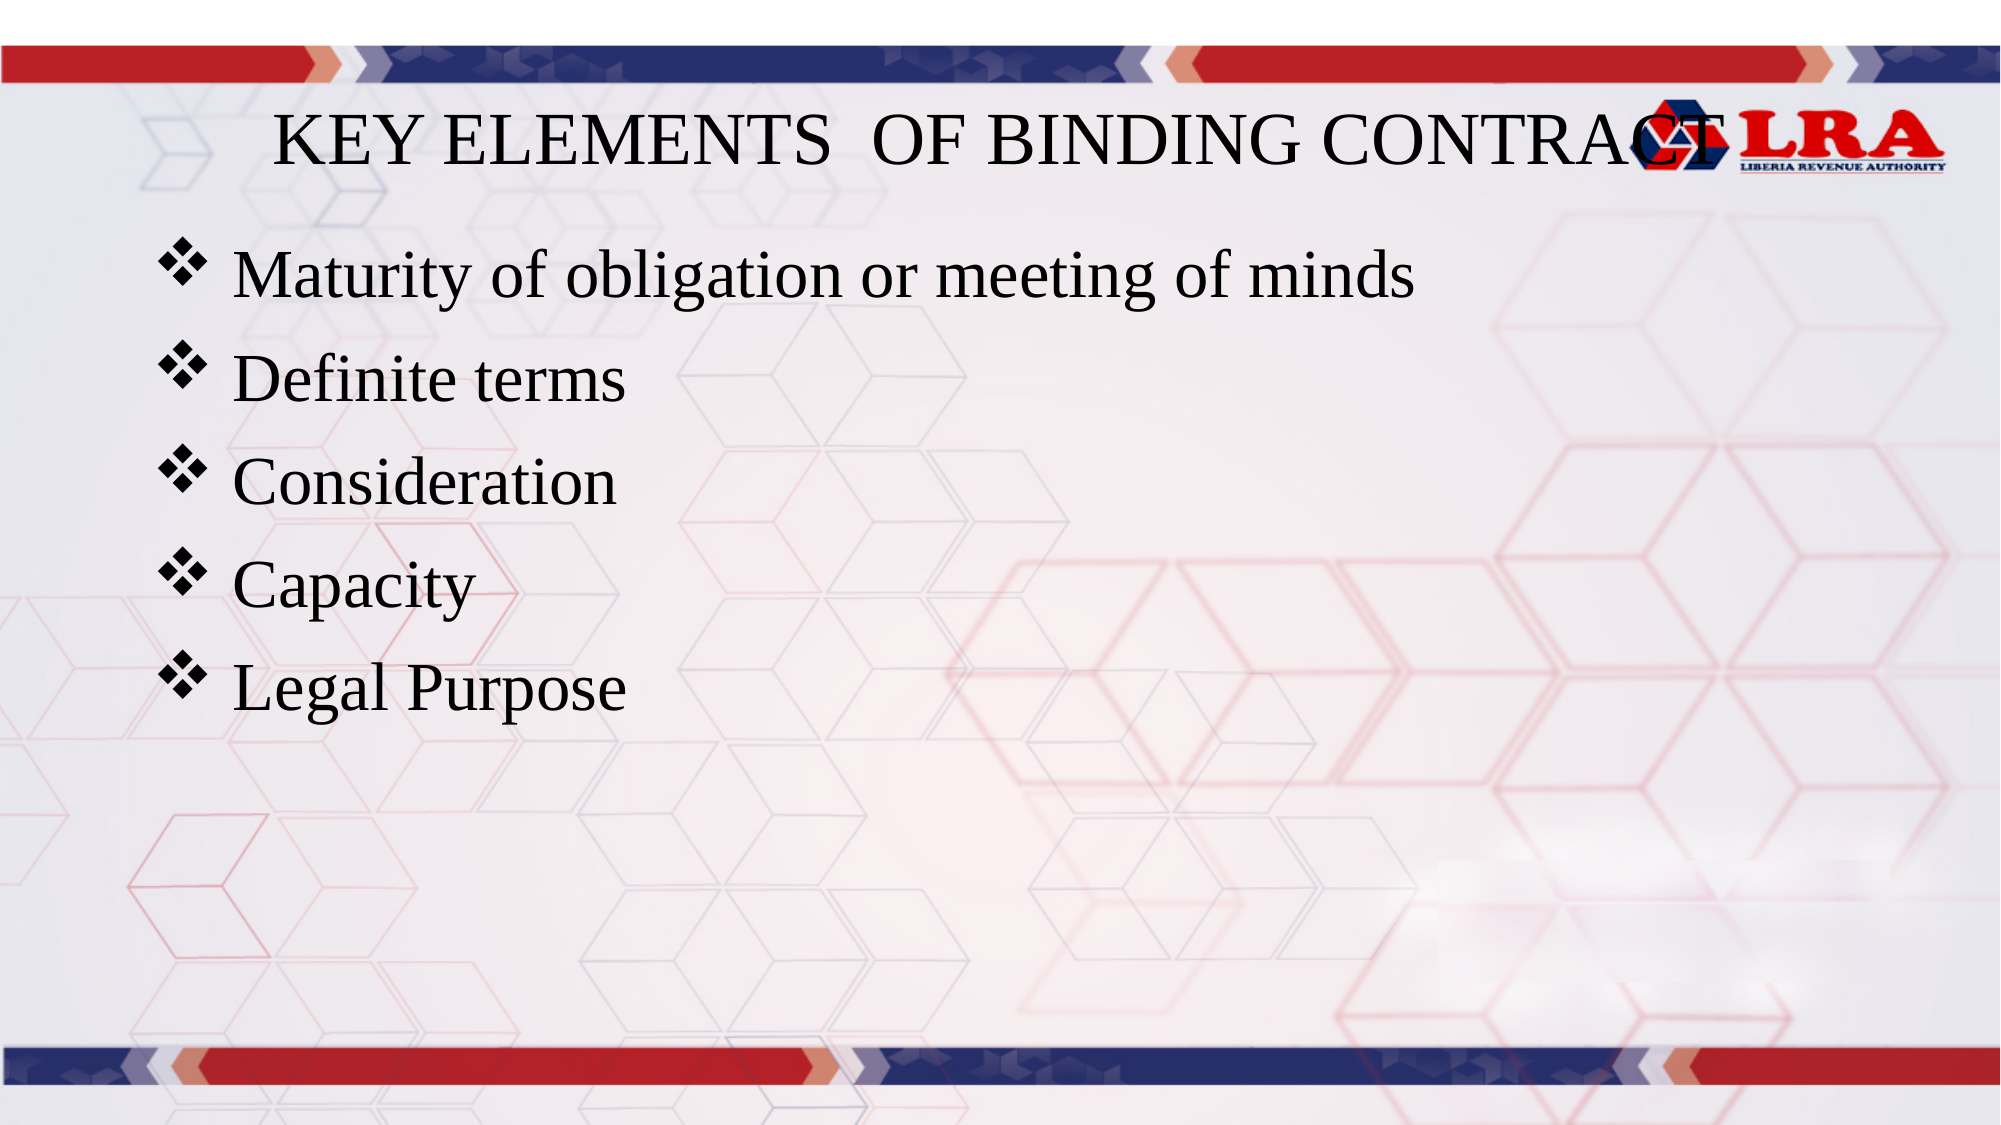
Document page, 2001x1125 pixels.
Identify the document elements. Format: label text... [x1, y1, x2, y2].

title KEY ELEMENTS OF BINDING CONTRACT [137, 59, 1863, 221]
list Maturity of obligation or meeting of minds Definite terms Consideration Capacity Legal Purpose [137, 221, 1863, 1014]
picture [0, 0, 2001, 1125]
